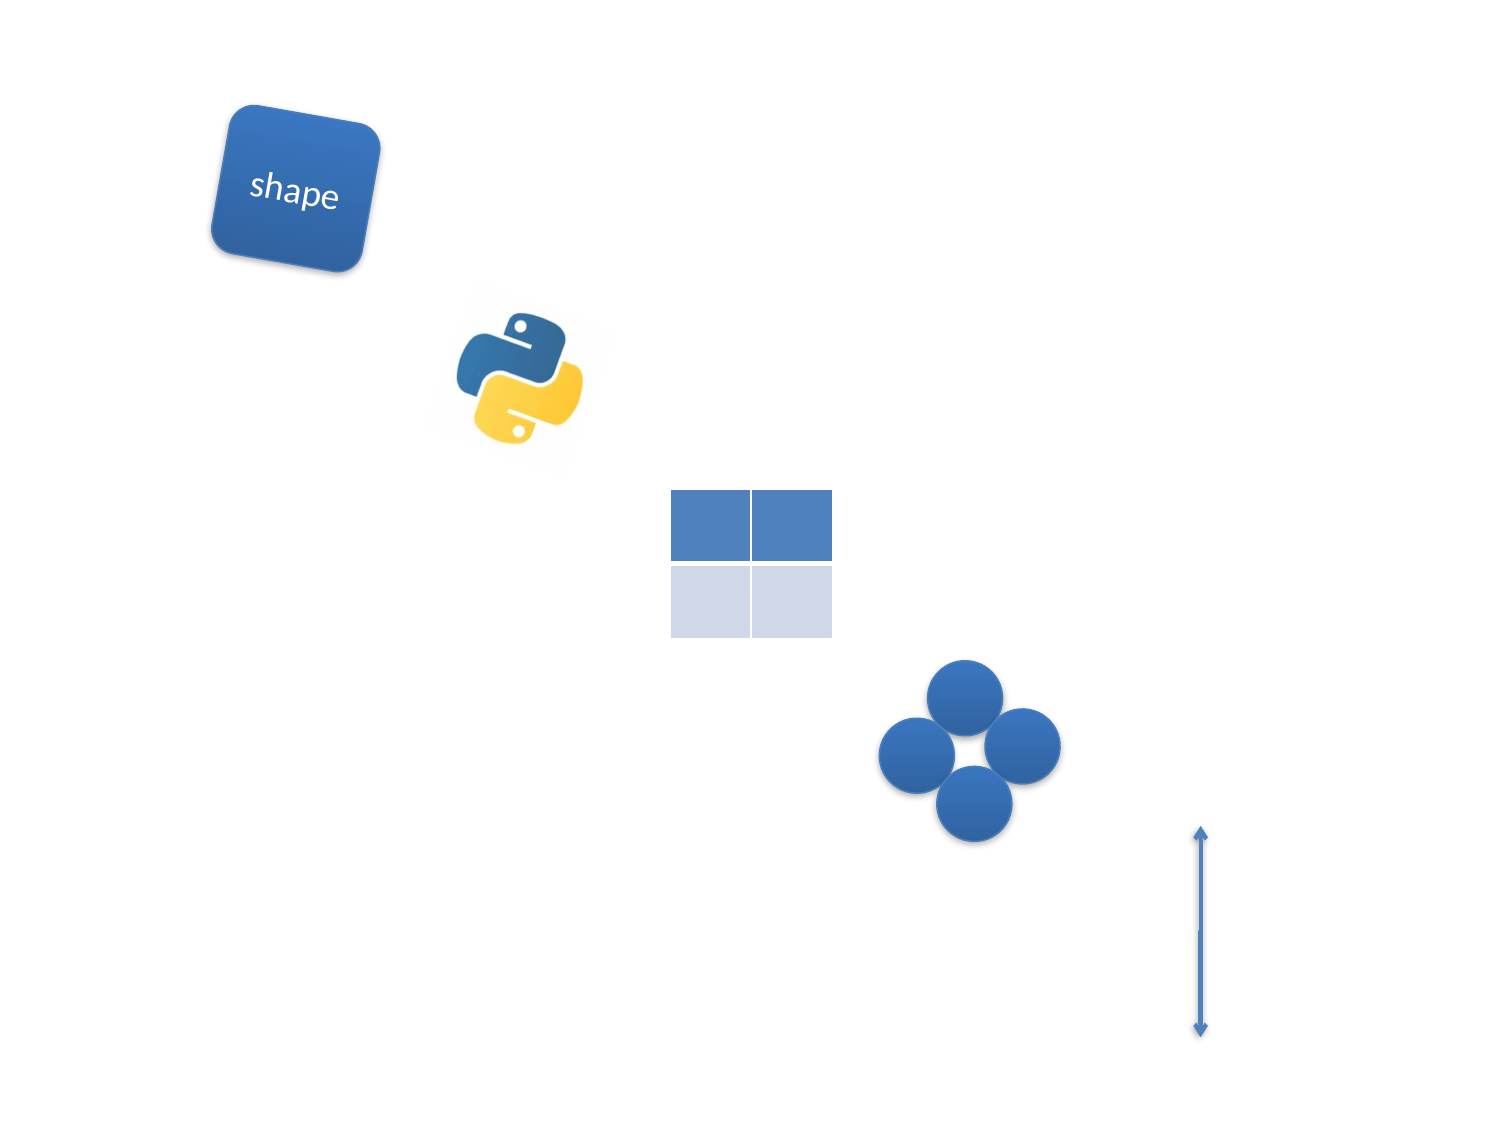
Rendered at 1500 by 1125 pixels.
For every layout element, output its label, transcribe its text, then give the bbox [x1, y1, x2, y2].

table_cell [671, 566, 750, 638]
text_box shape [211, 104, 381, 273]
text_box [894, 675, 1045, 827]
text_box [1119, 863, 1282, 1000]
table_cell [752, 566, 832, 638]
picture [423, 281, 616, 477]
table_header [671, 490, 750, 561]
table_header [752, 490, 832, 561]
